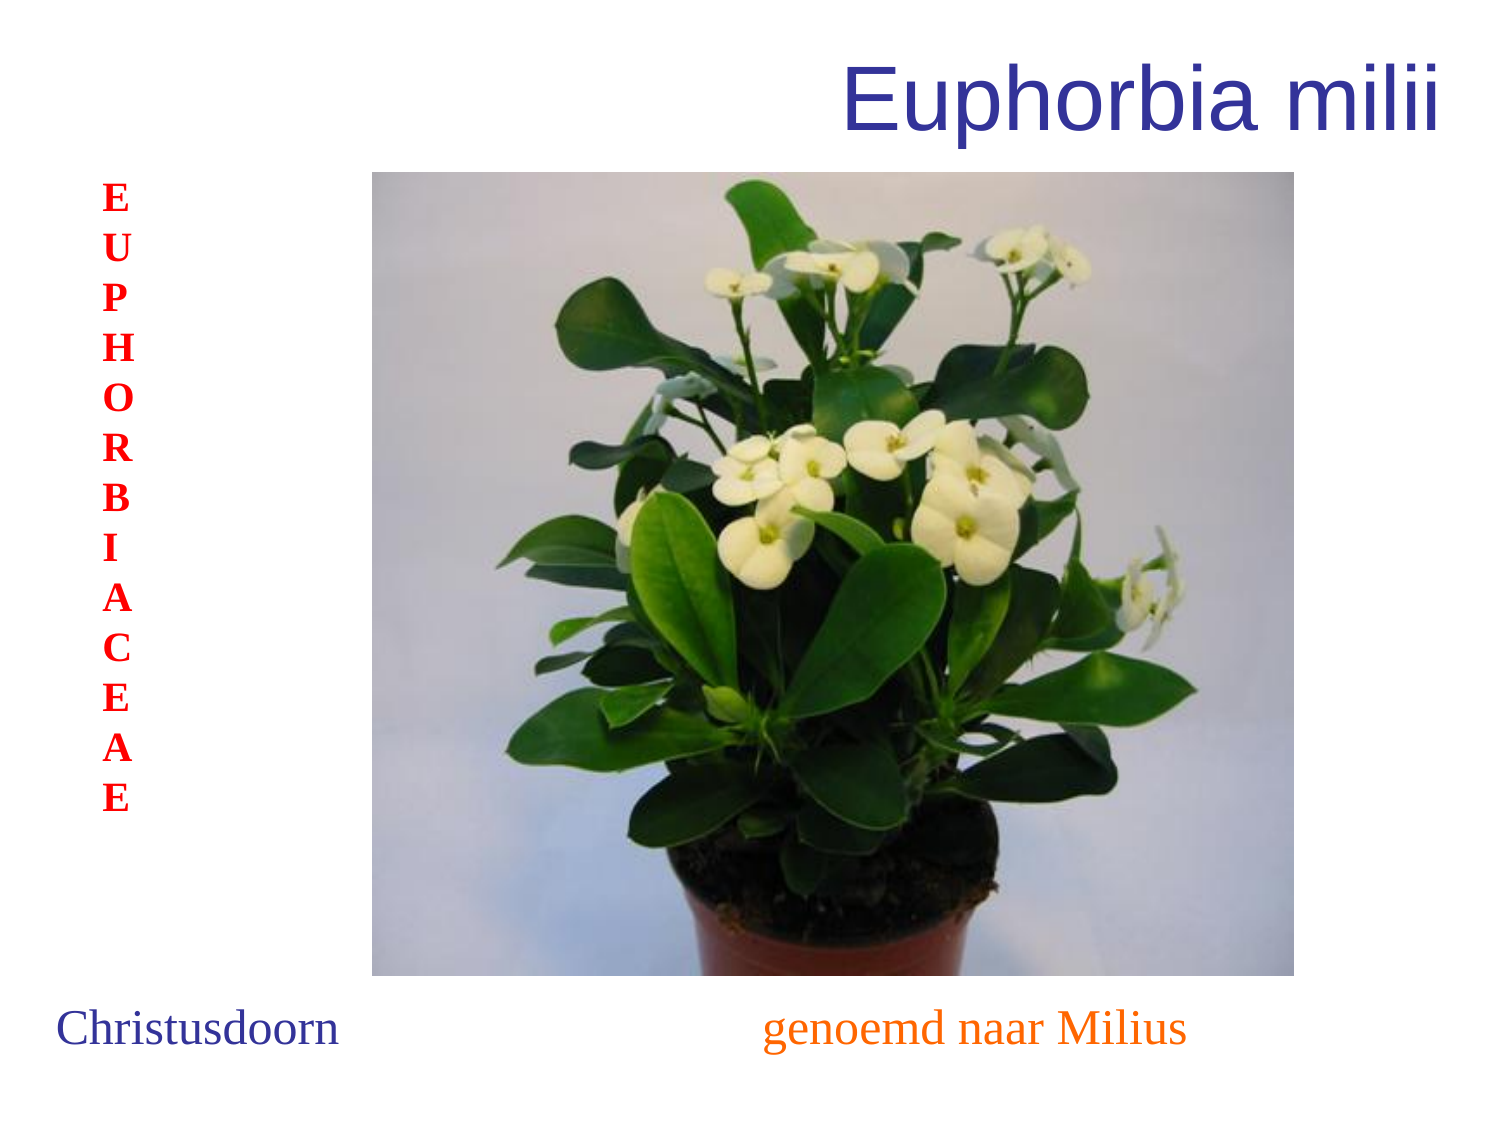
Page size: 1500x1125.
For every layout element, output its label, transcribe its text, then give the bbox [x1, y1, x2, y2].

text_box Christusdoorn [41, 987, 1104, 1063]
text_box EUPHORBIACEAE [87, 162, 150, 828]
title Euphorbia milii [183, 0, 1459, 188]
text_box genoemd naar Milius [1104, 987, 1203, 1063]
picture [371, 172, 1294, 977]
